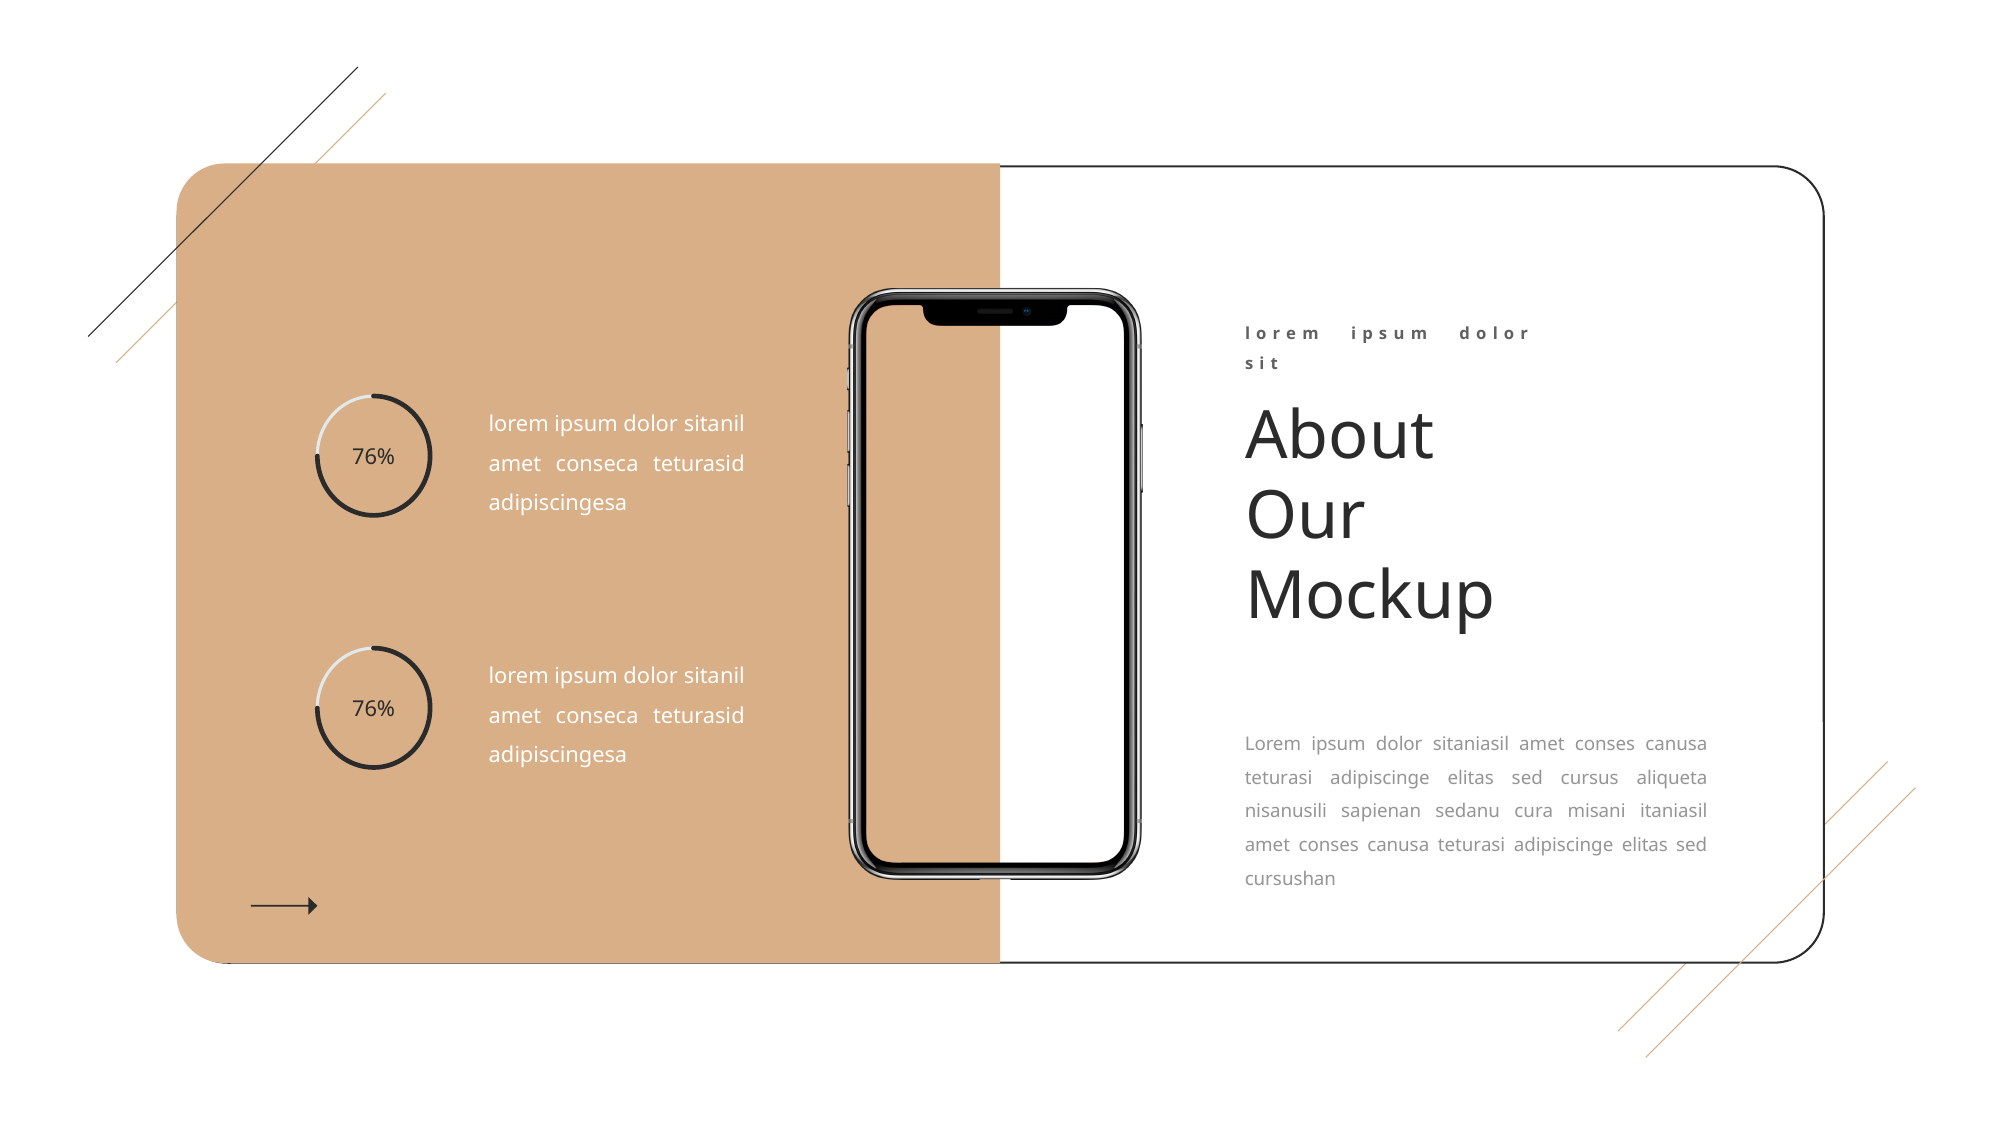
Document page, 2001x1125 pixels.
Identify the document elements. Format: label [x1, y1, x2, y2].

text_box [1230, 305, 1722, 860]
text_box [249, 894, 319, 918]
text_box [88, 66, 358, 337]
text_box [317, 641, 760, 777]
text_box [317, 389, 760, 524]
text_box [1645, 787, 1916, 1058]
picture [846, 286, 1144, 886]
